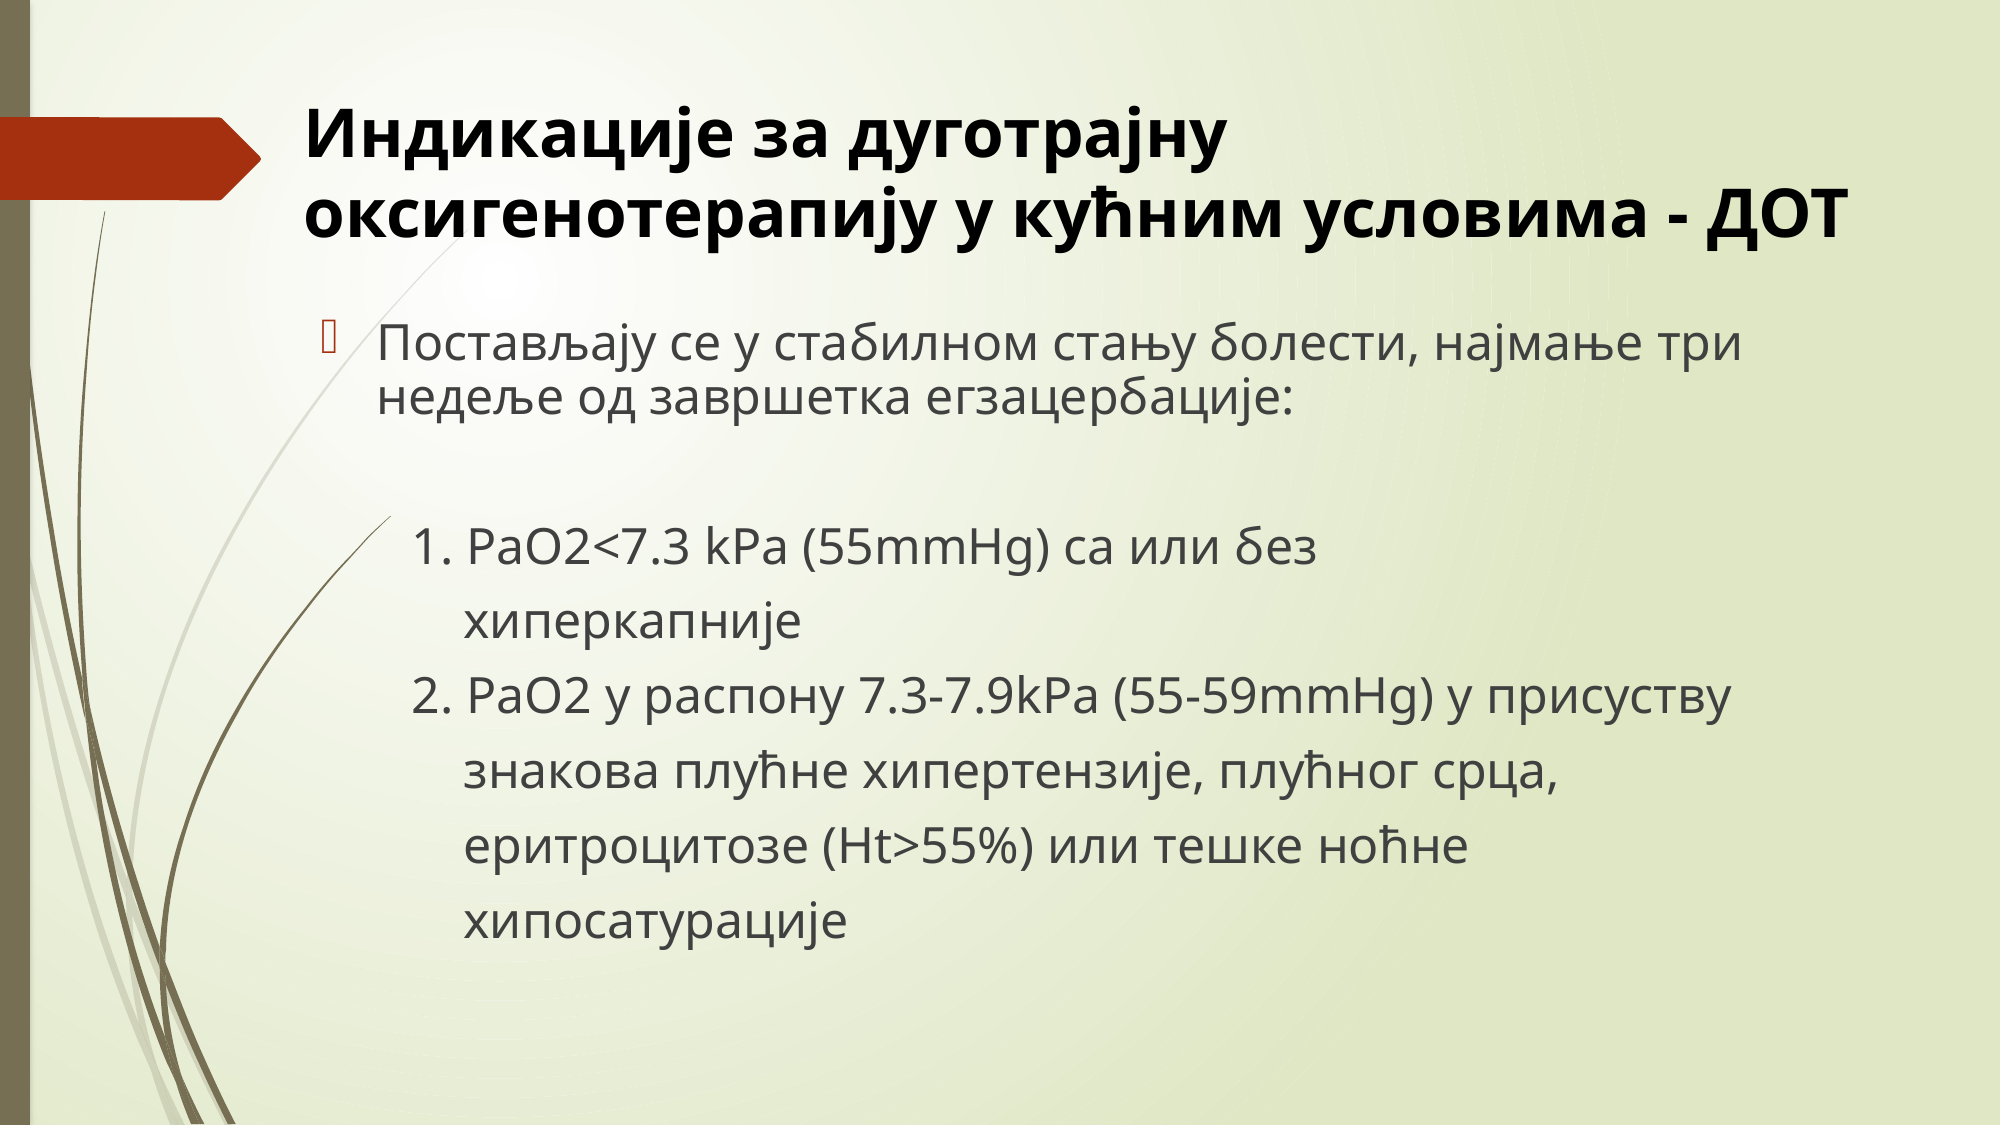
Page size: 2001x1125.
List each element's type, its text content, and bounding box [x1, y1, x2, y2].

title Индикације за дуготрајну оксигенотерапију у кућним условима - ДОТ [288, 82, 1871, 270]
list Постављају се у стабилном стању болести, најмање три недеље од завршетка егзацербације: 1. PaO2<7.3 kPa (55mmHg) са или без хиперкапније 2. PaO2 у распону 7.3-7.9kPa (55-59mmHg) у присуству знакова плућне хипертензије, плућног срца, еритроцитозе (Ht>55%) или тешке ноћне хипосатурације [305, 309, 1809, 1026]
